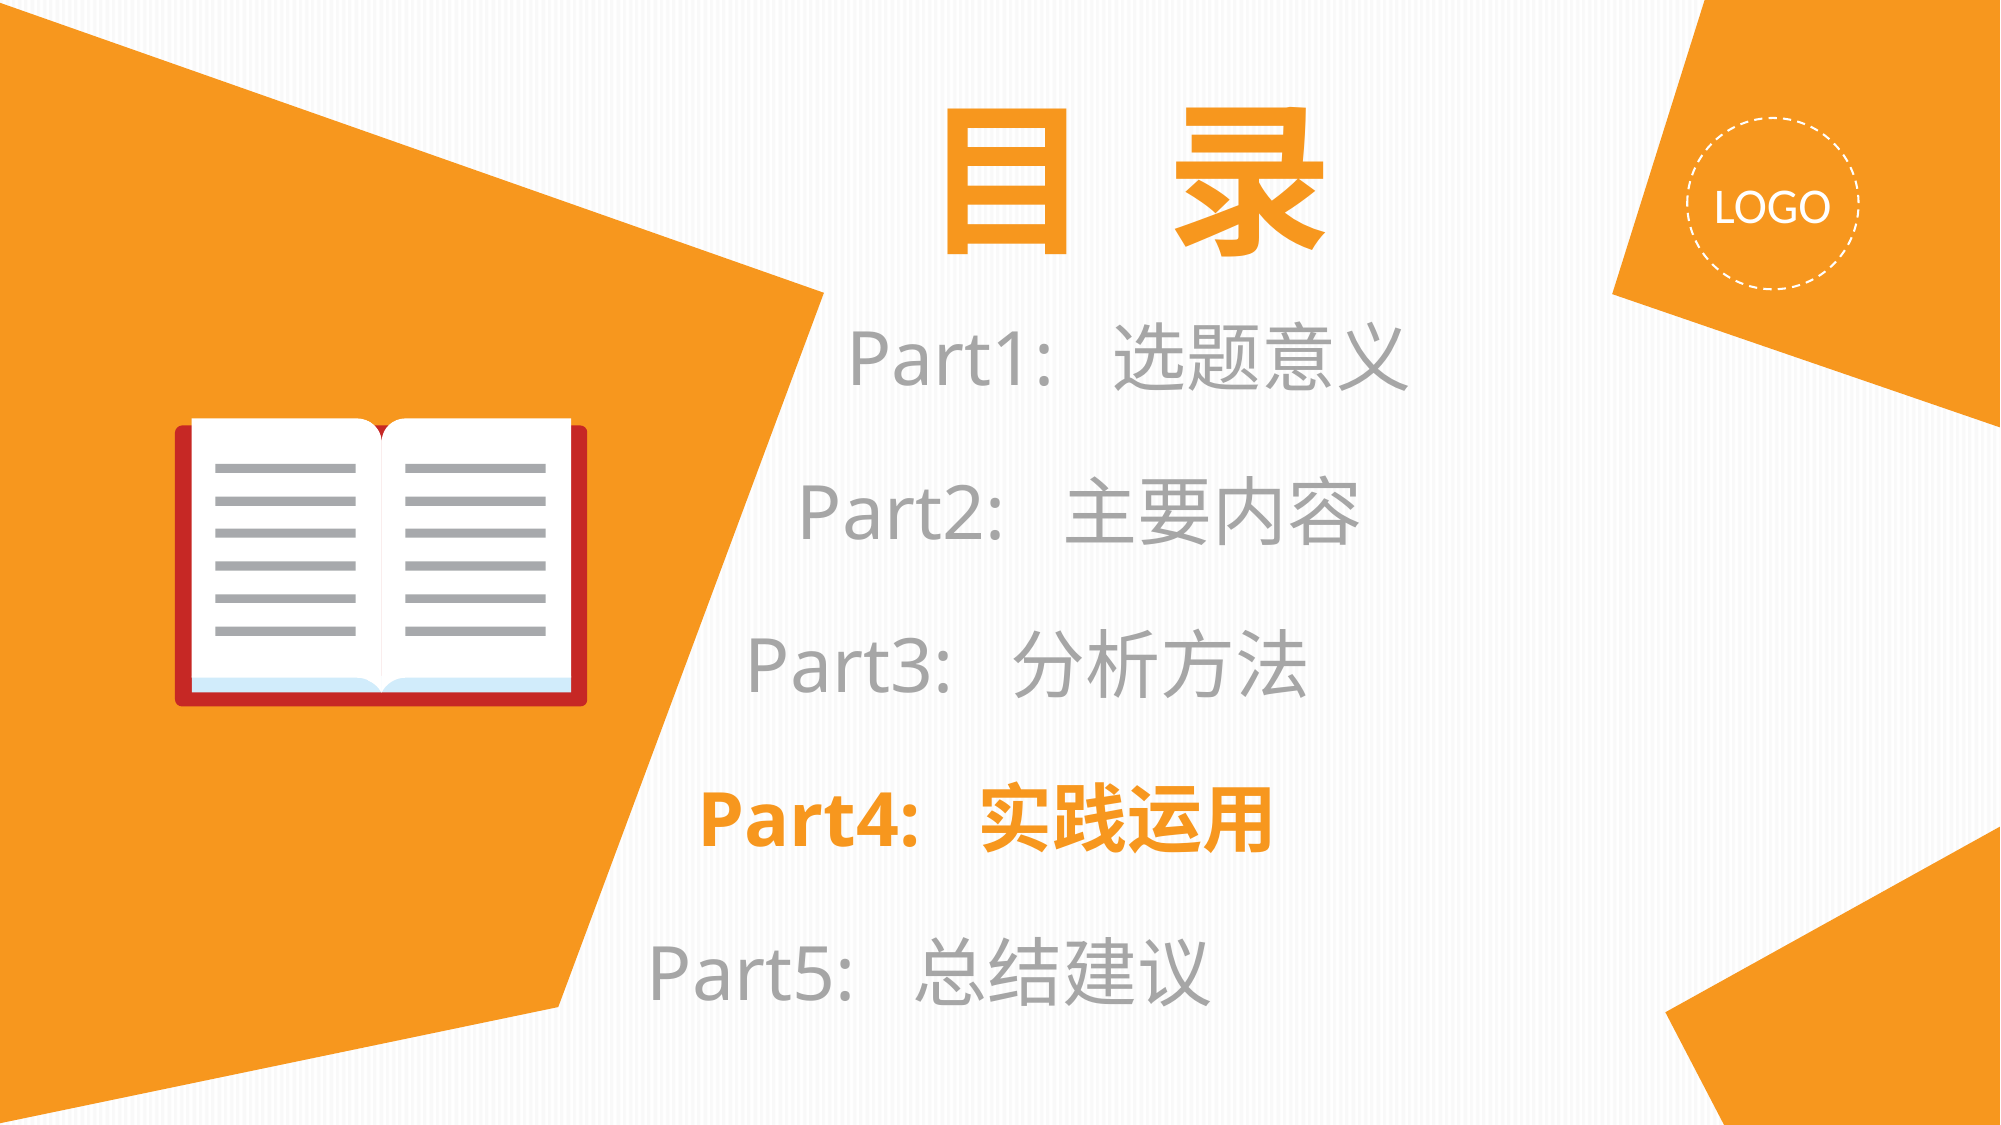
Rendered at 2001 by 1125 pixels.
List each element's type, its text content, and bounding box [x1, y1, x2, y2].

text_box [1686, 117, 1859, 290]
text_box Part2: 主要内容 [782, 456, 1378, 562]
text_box 目 录 [909, 67, 1348, 282]
text_box Part1: 选题意义 [831, 302, 1427, 408]
text_box [1612, 0, 2000, 428]
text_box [174, 418, 588, 707]
text_box Part3: 分析方法 [730, 610, 1326, 716]
picture [0, 0, 2001, 1125]
text_box [0, 2, 824, 1124]
text_box Part5: 总结建议 [632, 918, 1228, 1023]
text_box [1665, 826, 2000, 1125]
text_box Part4: 实践运用 [682, 764, 1293, 869]
